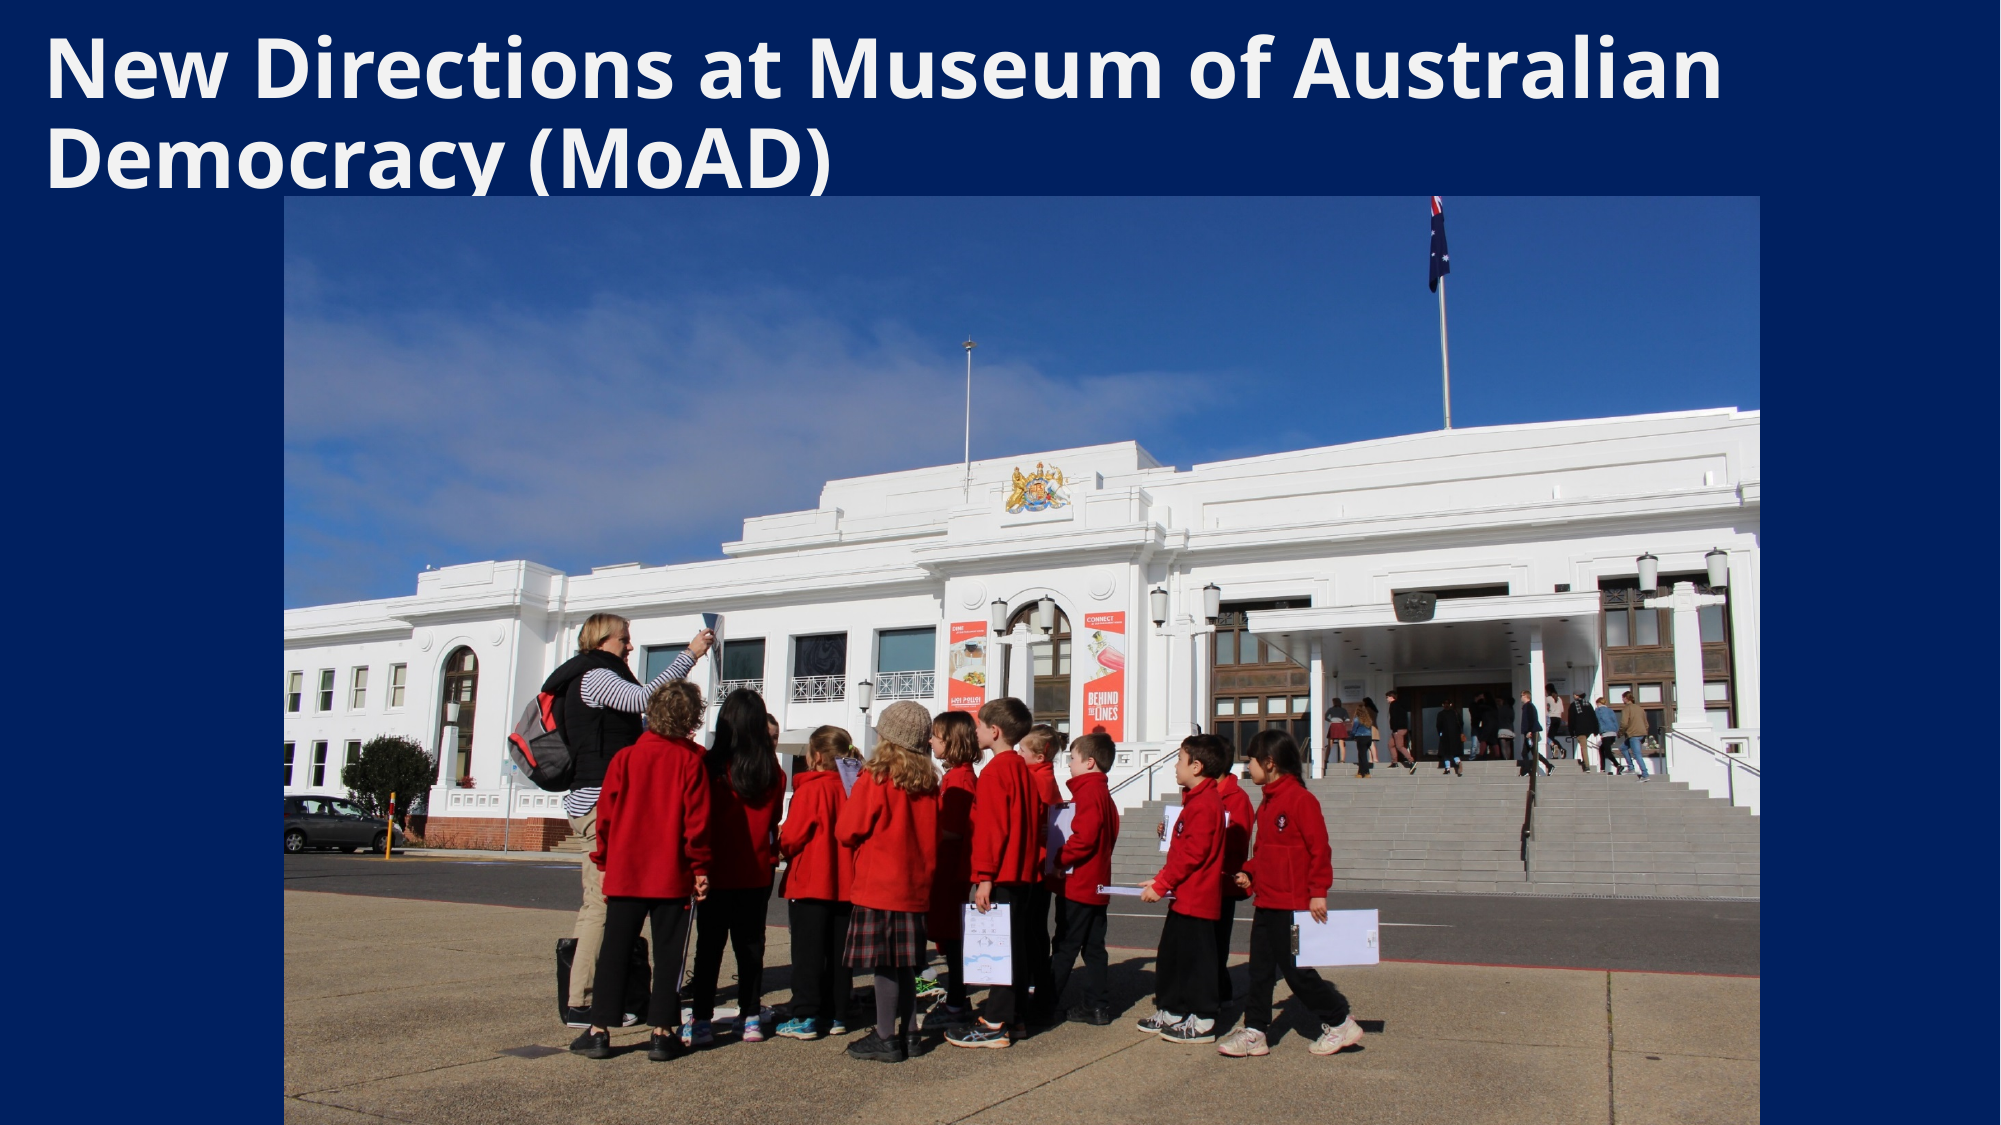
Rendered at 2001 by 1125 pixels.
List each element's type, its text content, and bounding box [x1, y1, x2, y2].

picture [0, 0, 2001, 1125]
title New Directions at Museum of Australian Democracy (MoAD) [28, 0, 2000, 234]
